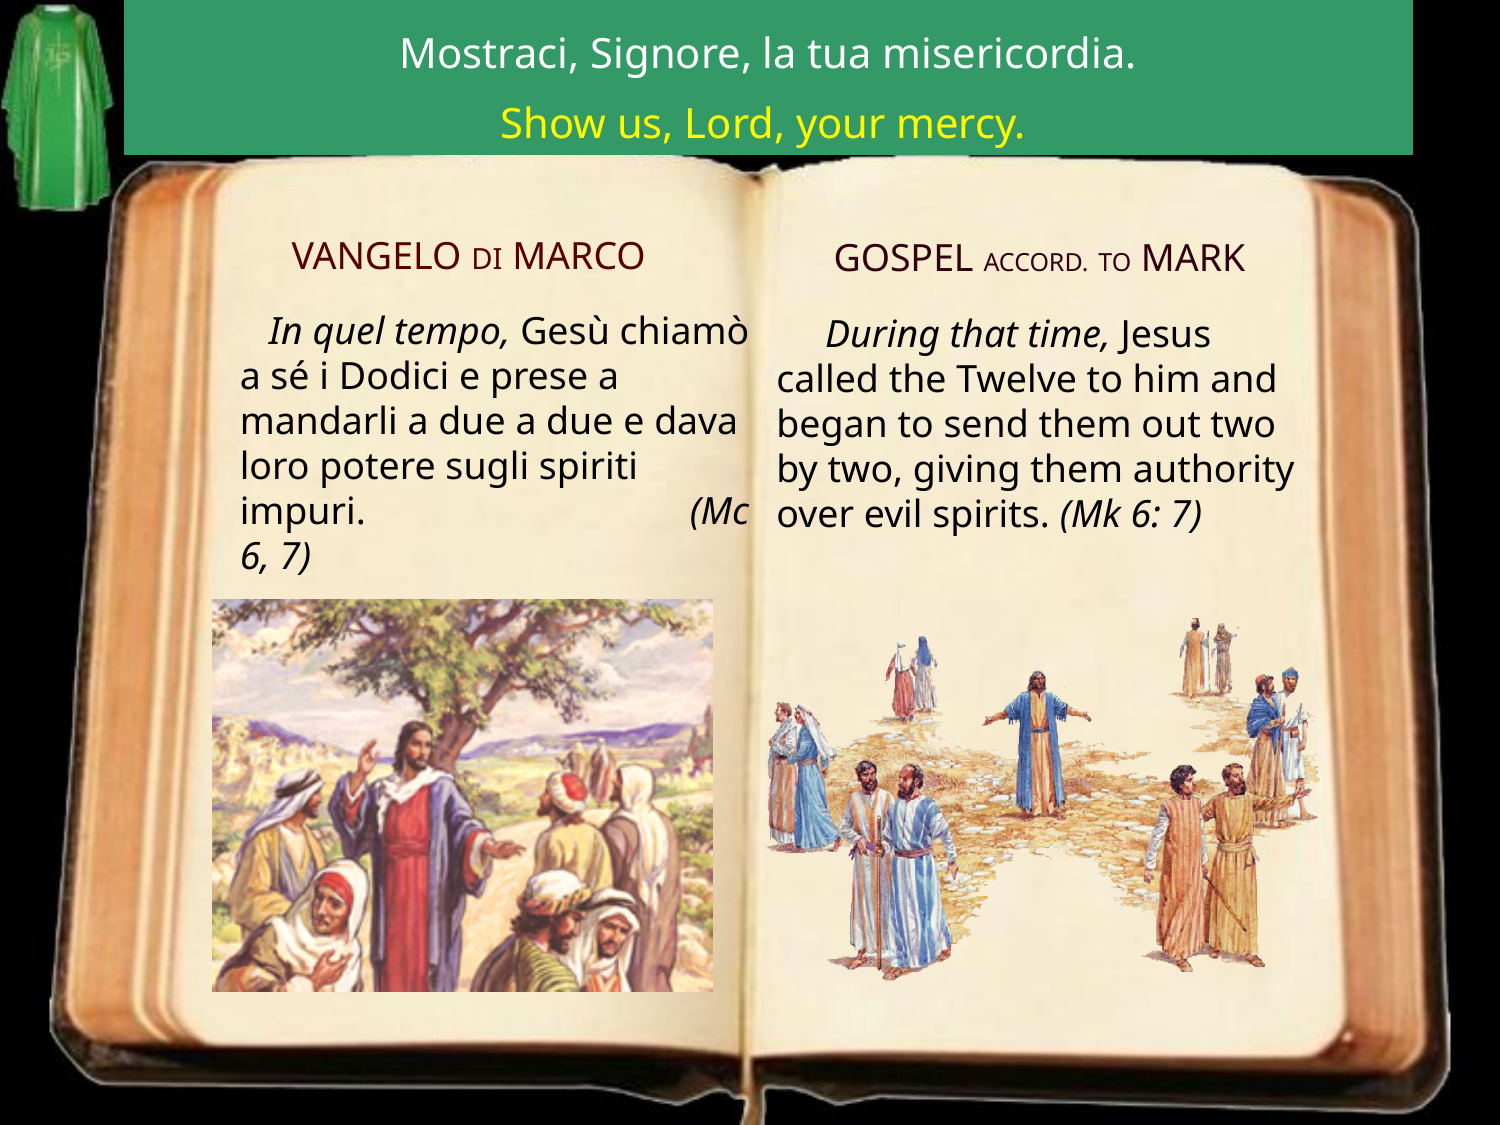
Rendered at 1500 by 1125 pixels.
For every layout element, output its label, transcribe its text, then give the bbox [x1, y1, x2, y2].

text_box VANGELO DI MARCO [199, 224, 738, 285]
text_box Mostraci, Signore, la tua misericordia. Show us, Lord, your mercy. [124, 0, 1413, 155]
picture [0, 0, 1500, 1125]
title GOSPEL ACCORD. TO MARK [738, 231, 1365, 282]
text_box In quel tempo, Gesù chiamò a sé i Dodici e prese a mandarli a due a due e dava loro potere sugli spiriti impuri. (Mc 6, 7) [225, 299, 775, 585]
text_box During that time, Jesus called the Twelve to him and began to send them out two by two, giving them authority over evil spirits. (Mk 6: 7) [761, 302, 1312, 543]
